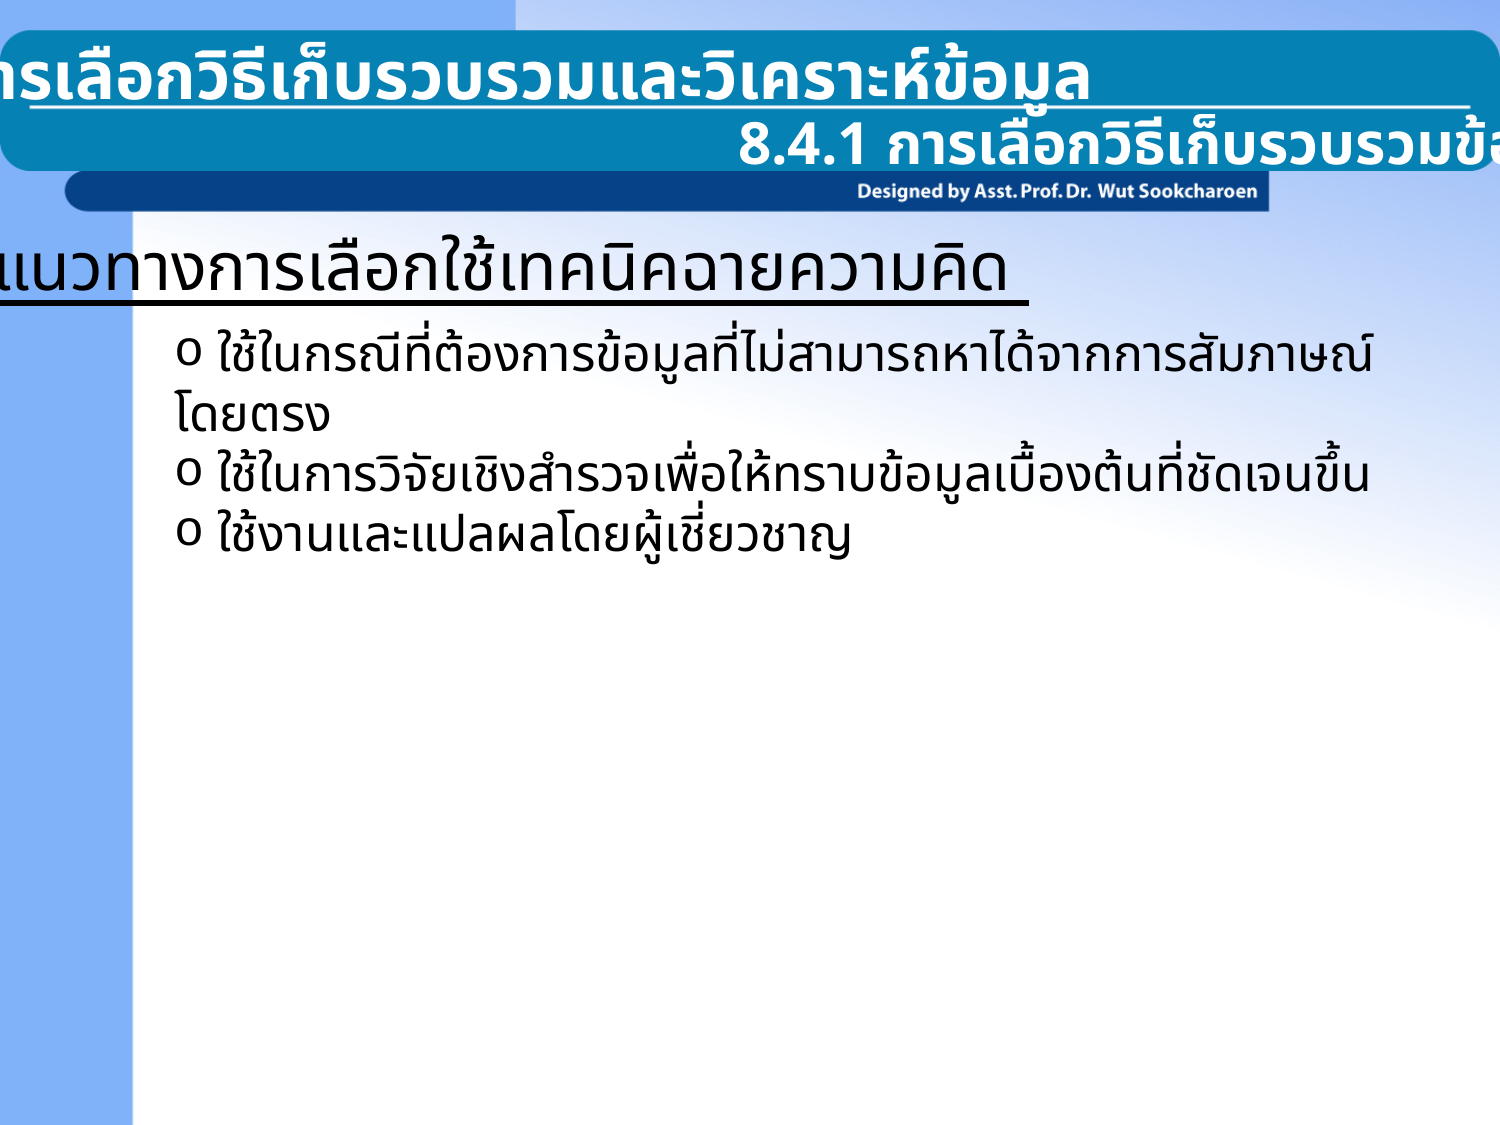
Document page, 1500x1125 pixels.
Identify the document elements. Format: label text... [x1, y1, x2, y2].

text_box ใช้ในกรณีที่ต้องการข้อมูลที่ไม่สามารถหาได้จากการสัมภาษณ์โดยตรง ใช้ในการวิจัยเชิงสำรวจเพื่อให้ทราบข้อมูลเบื้องต้นที่ชัดเจนขึ้น ใช้งานและแปลผลโดยผู้เชี่ยวชาญ [159, 314, 1447, 570]
picture [0, 0, 1500, 53]
text_box 8.4.1 การเลือกวิธีเก็บรวบรวมข้อมูล [723, 98, 1500, 184]
picture [0, 149, 1500, 1125]
text_box 8.4 การเลือกวิธีเก็บรวบรวมและวิเคราะห์ข้อมูล [0, 25, 1110, 121]
text_box แนวทางการเลือกใช้เทคนิคฉายความคิด [0, 216, 1044, 312]
